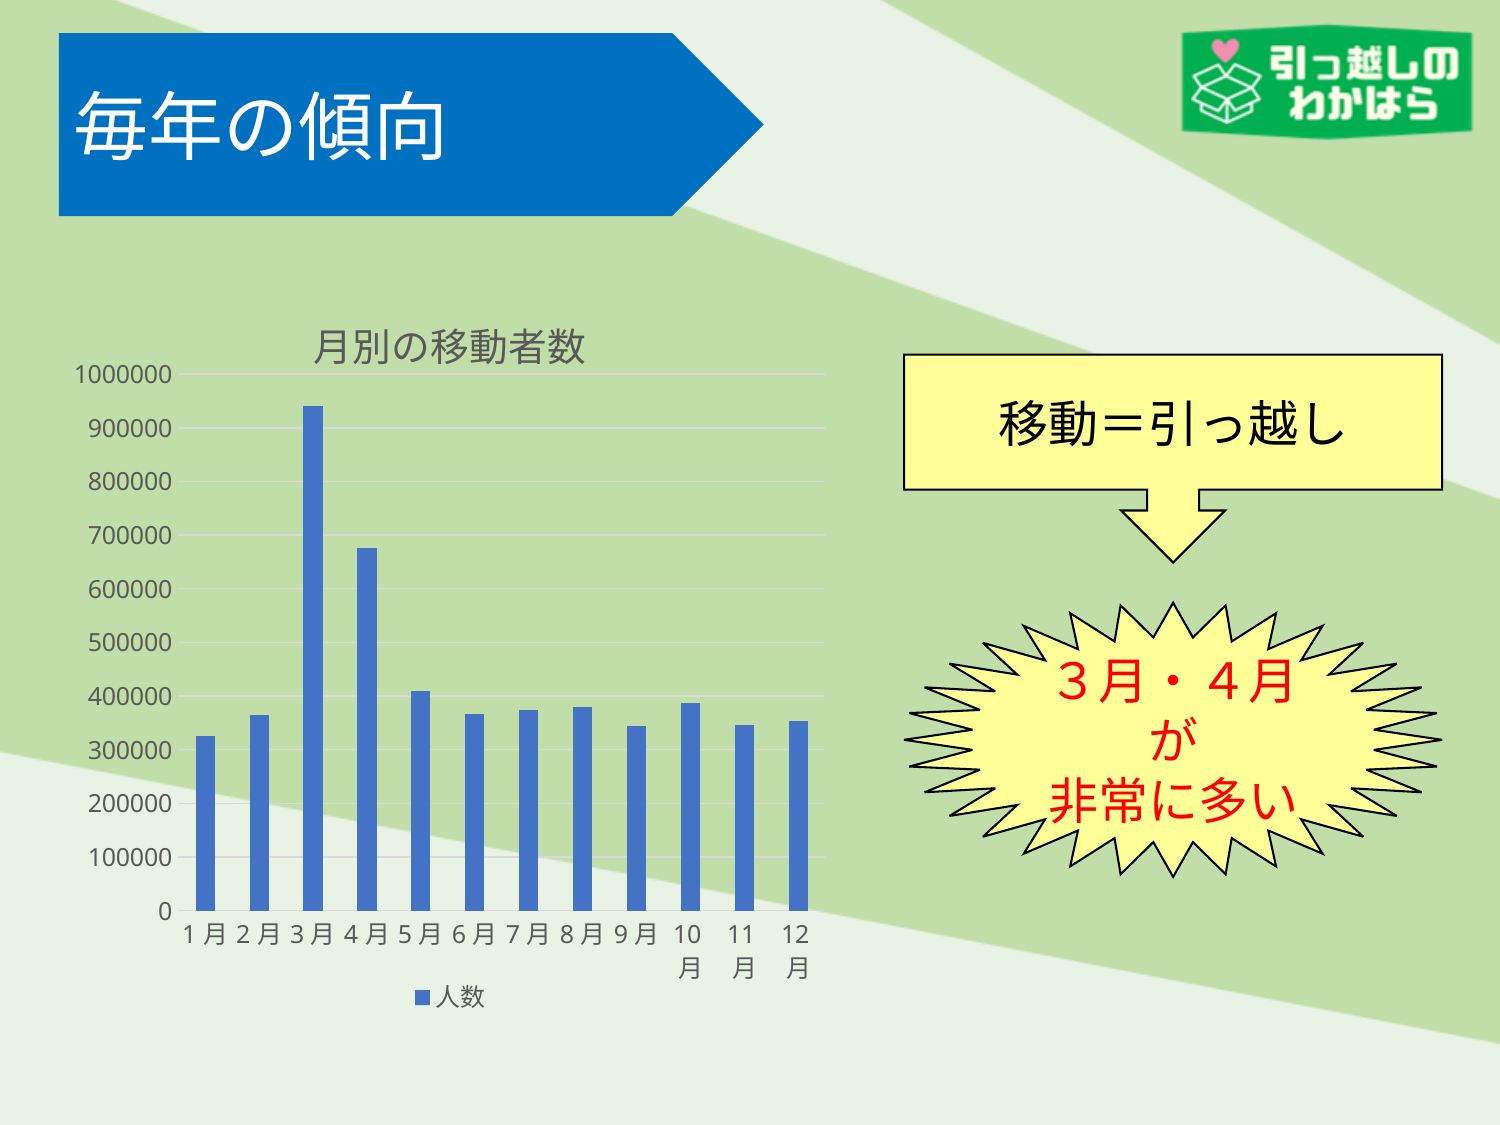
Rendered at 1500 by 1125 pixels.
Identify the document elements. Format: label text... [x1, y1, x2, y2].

picture [0, 0, 1500, 1125]
text_box 移動＝引っ越し [903, 353, 1444, 564]
chart [58, 282, 843, 1021]
text_box ３月・４月が 非常に多い [903, 600, 1443, 880]
text_box 毎年の傾向 [57, 31, 766, 218]
